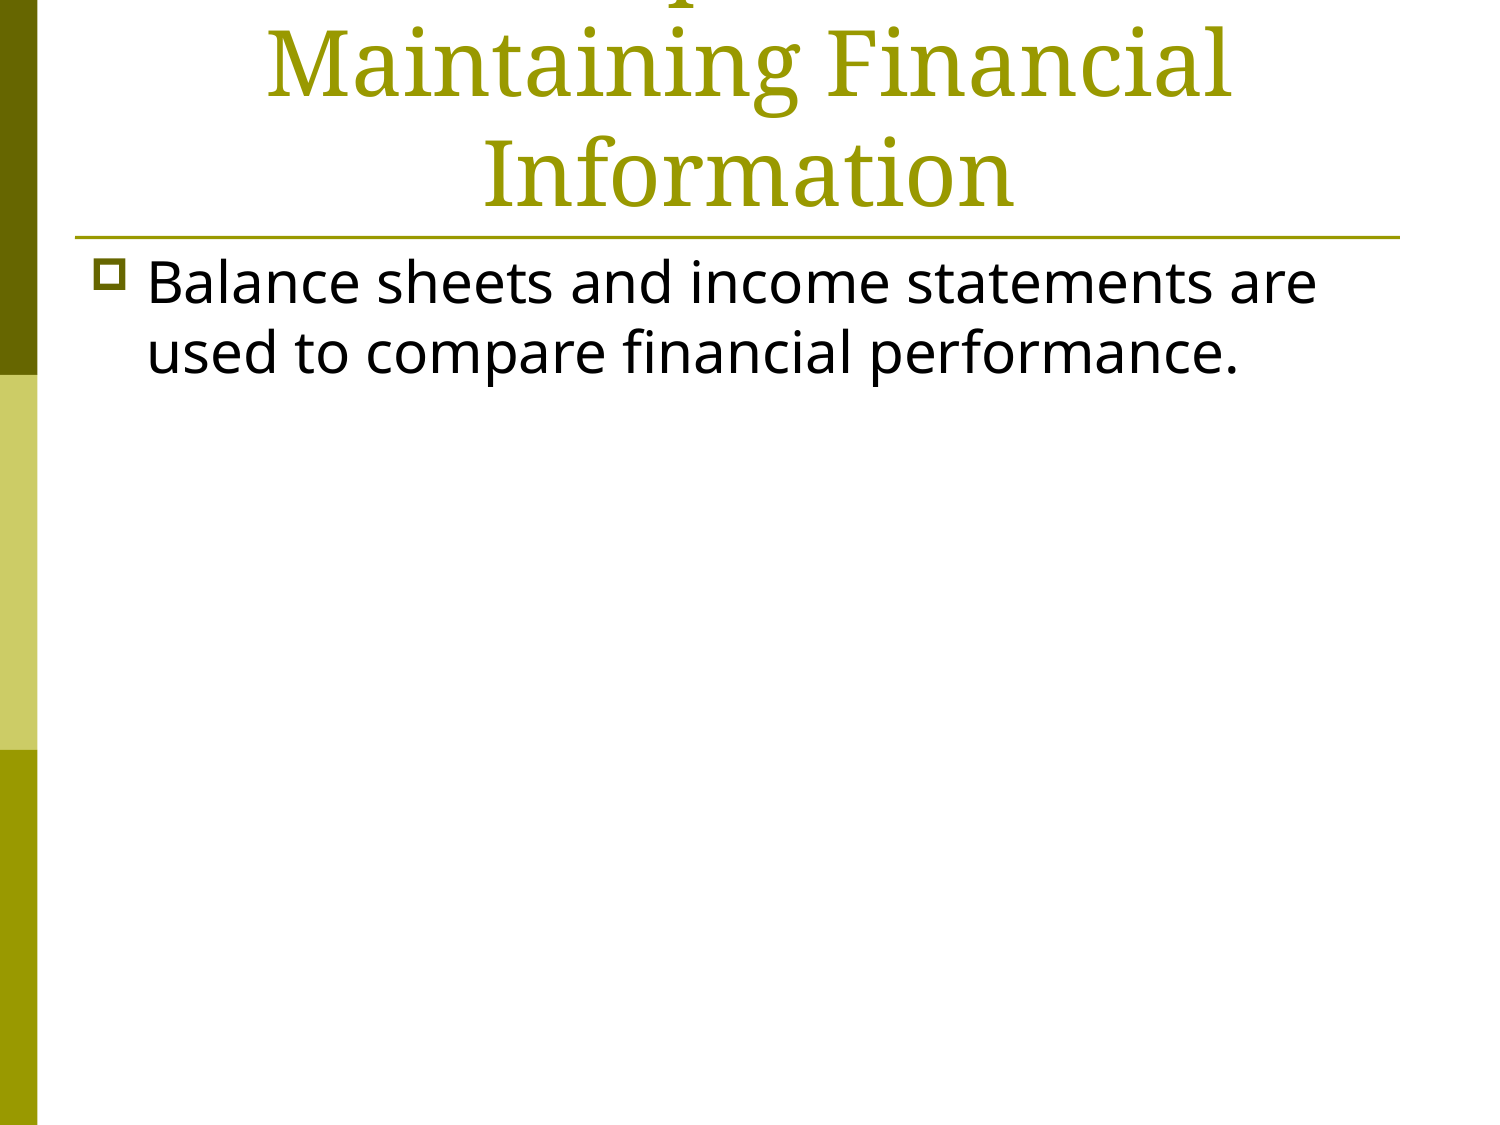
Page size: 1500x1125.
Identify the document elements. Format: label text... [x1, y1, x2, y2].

list Balance sheets and income statements are used to compare financial performance. [74, 237, 1426, 981]
title Chapter 14 Maintaining Financial Information [74, 45, 1426, 233]
